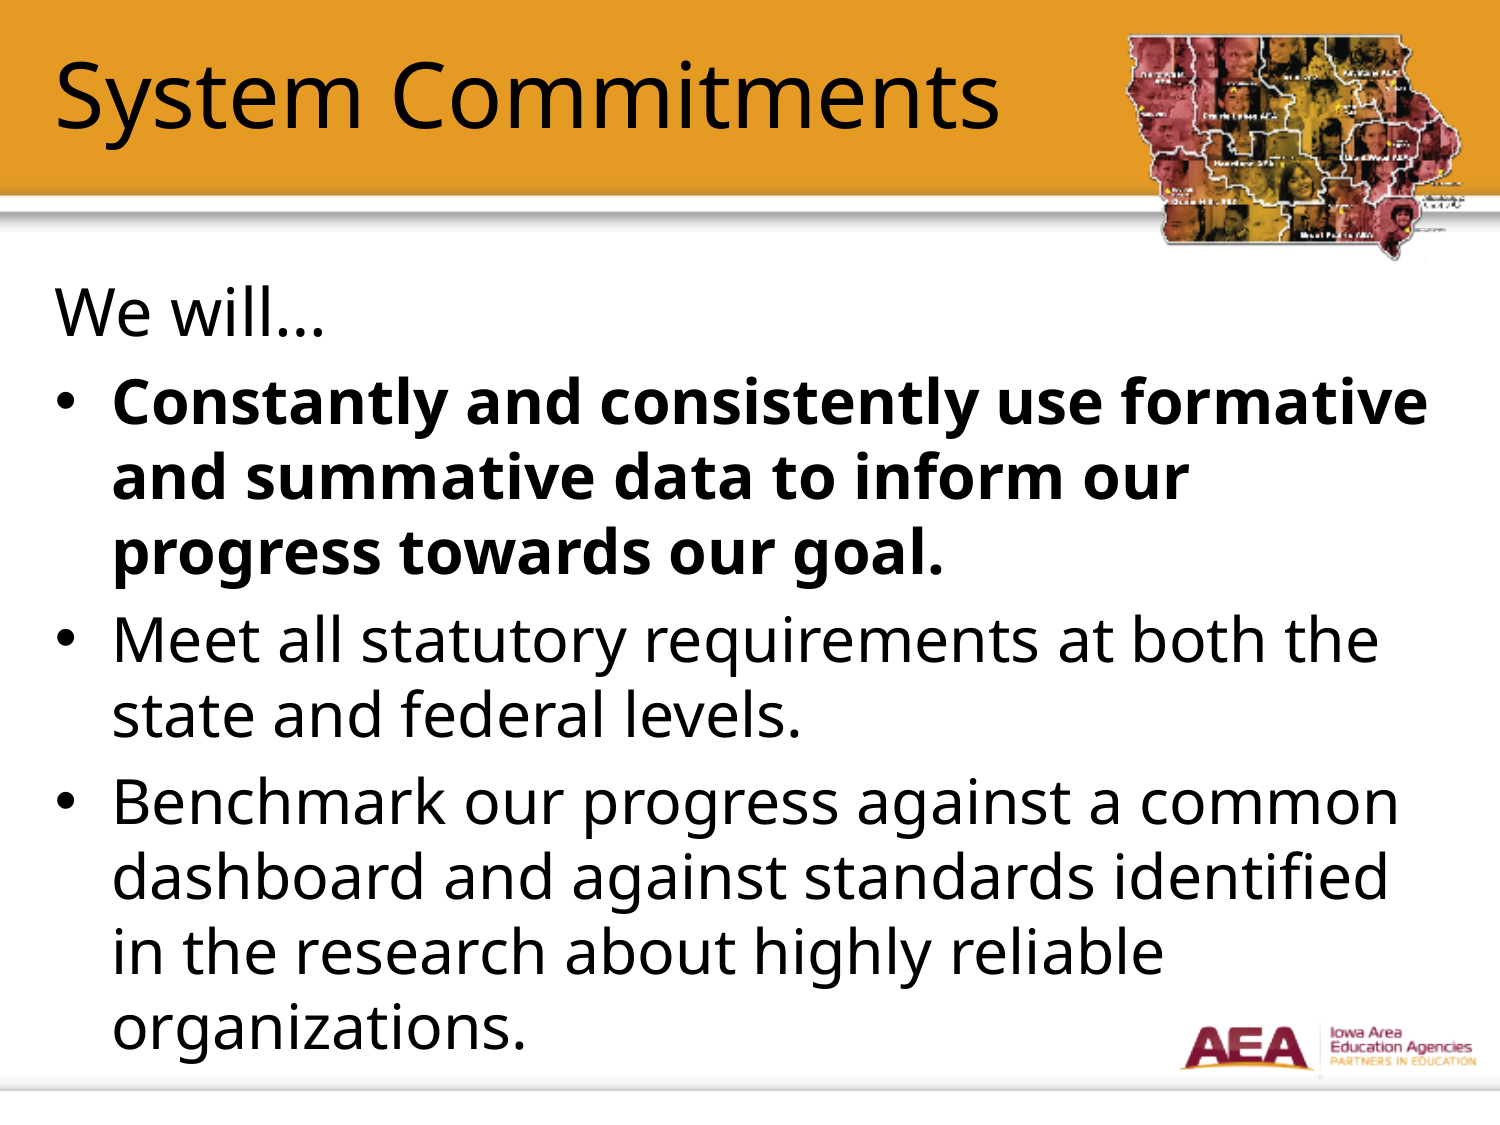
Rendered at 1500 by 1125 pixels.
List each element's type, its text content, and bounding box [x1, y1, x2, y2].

list We will… Constantly and consistently use formative and summative data to inform our progress towards our goal. Meet all statutory requirements at both the state and federal levels. Benchmark our progress against a common dashboard and against standards identified in the research about highly reliable organizations. [40, 262, 1467, 1005]
title System Commitments [40, 29, 1391, 217]
picture [0, 0, 1500, 1125]
